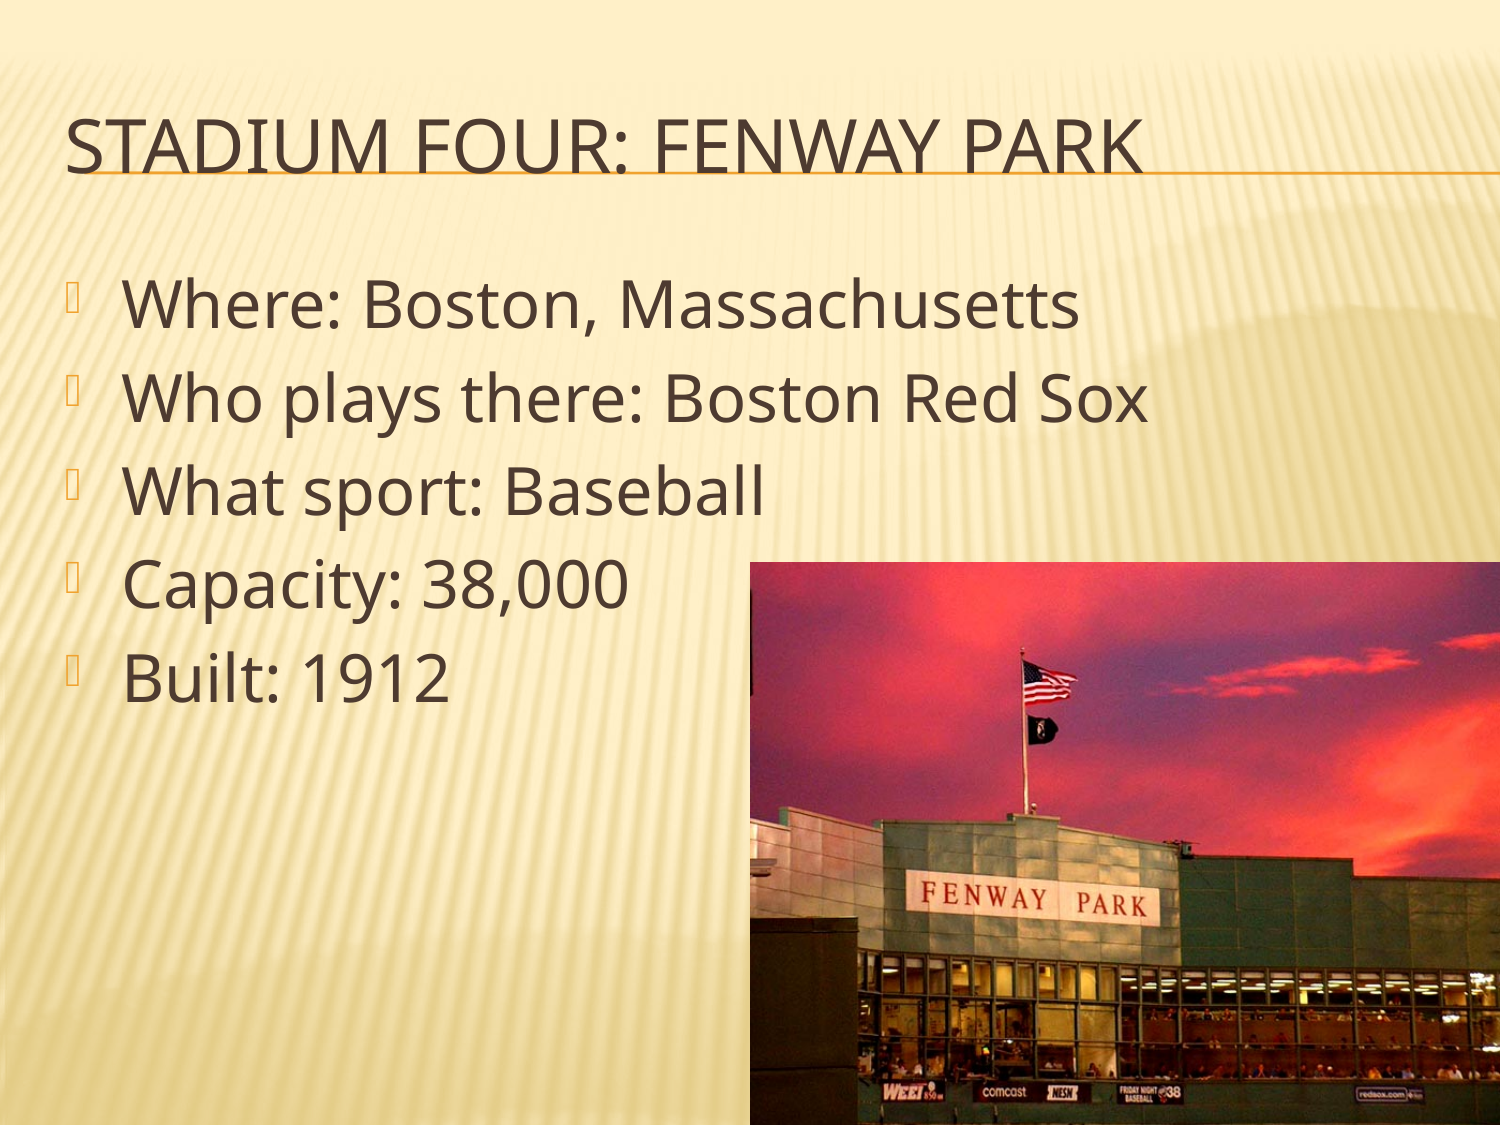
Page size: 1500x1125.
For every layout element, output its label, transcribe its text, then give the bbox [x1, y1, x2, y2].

picture [749, 562, 1500, 1125]
list Where: Boston, Massachusetts Who plays there: Boston Red Sox What sport: Baseball Capacity: 38,000 Built: 1912 [50, 254, 1475, 998]
title Stadium four: fenway park [50, 75, 1475, 213]
